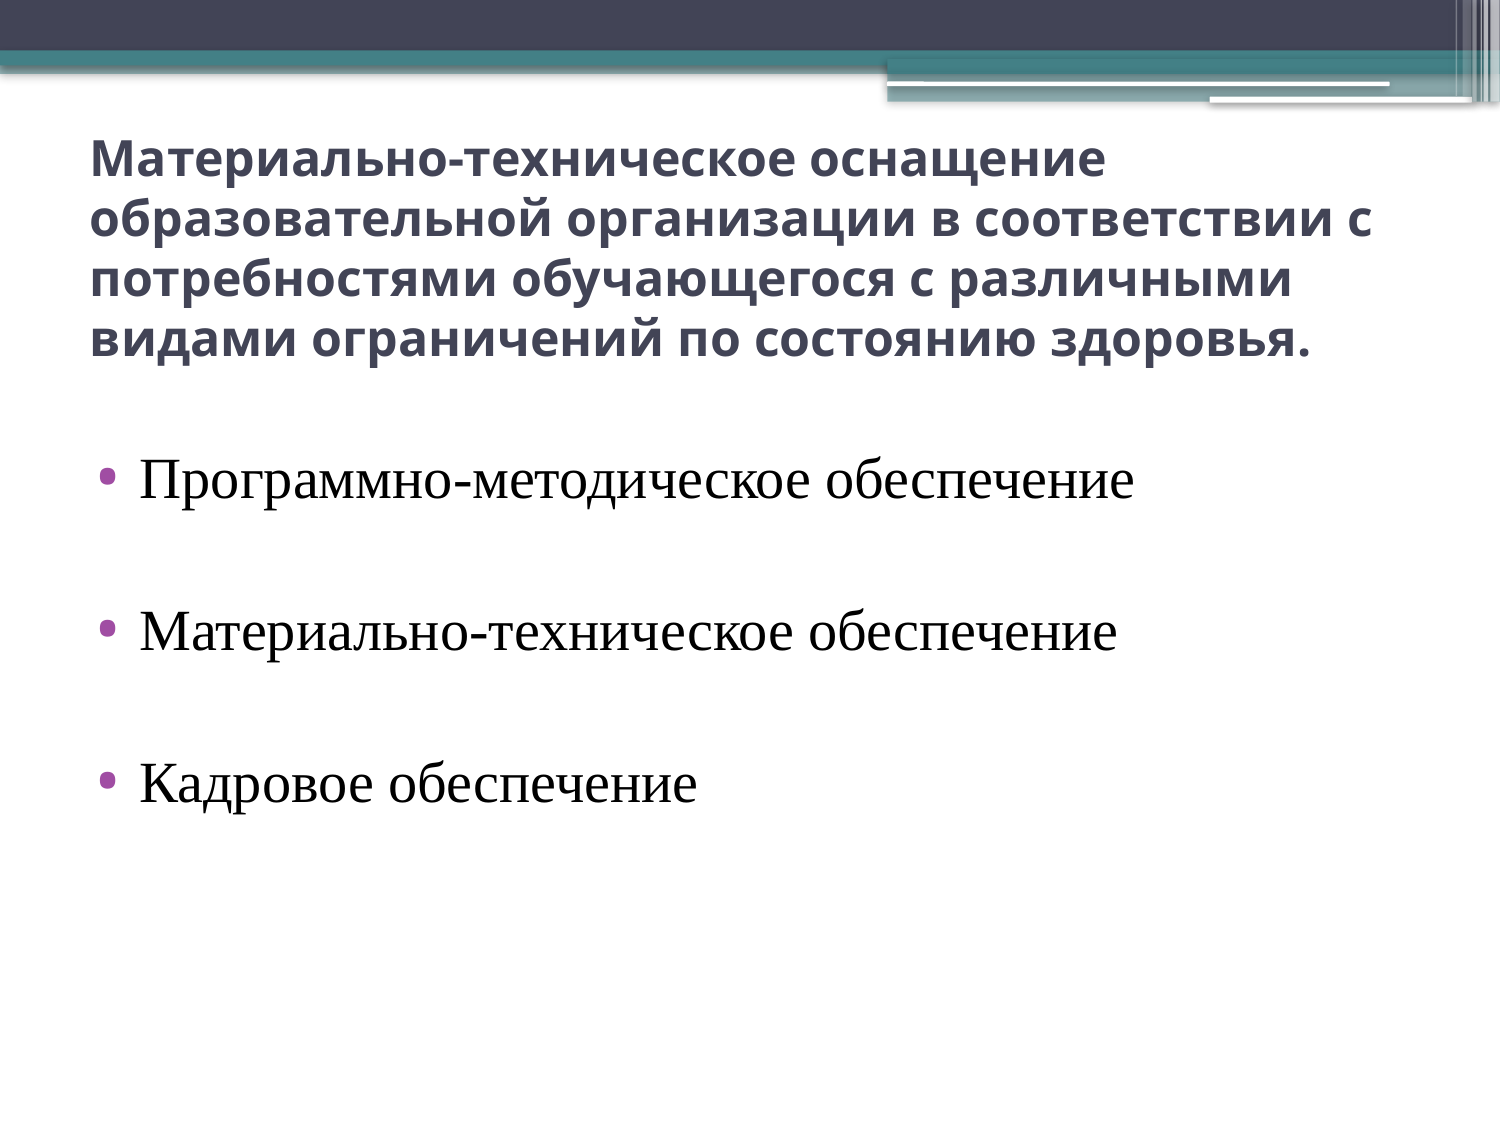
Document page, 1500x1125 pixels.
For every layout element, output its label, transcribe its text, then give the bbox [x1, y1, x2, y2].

title Материально-техническое оснащение образовательной организации в соответствии с потребностями обучающегося с различными видами ограничений по состоянию здоровья. [75, 105, 1425, 387]
list Программно-методическое обеспечение Материально-техническое обеспечение Кадровое обеспечение [64, 432, 1415, 1064]
